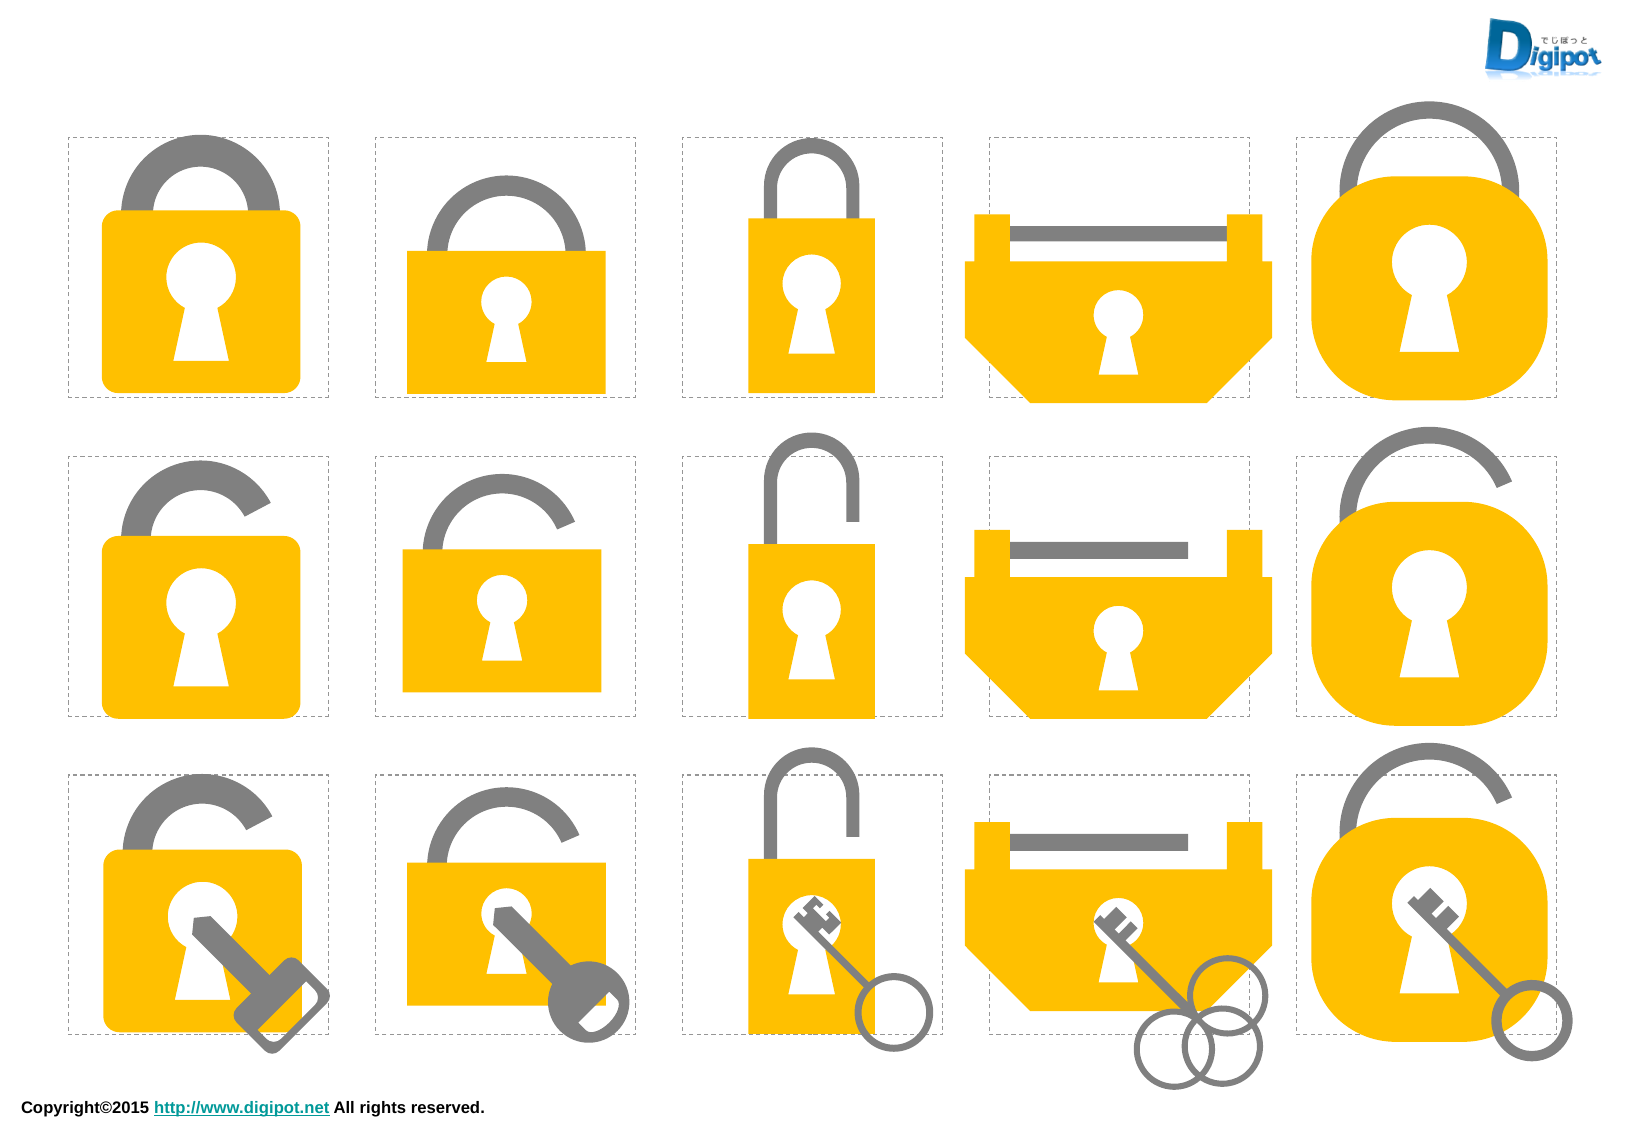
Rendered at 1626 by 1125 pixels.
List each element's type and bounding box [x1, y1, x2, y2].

text_box [748, 747, 876, 1034]
text_box [1311, 426, 1548, 727]
text_box [402, 473, 602, 693]
text_box [964, 529, 1273, 720]
text_box [103, 773, 303, 1033]
text_box [1311, 742, 1548, 1043]
text_box [819, 888, 899, 1067]
picture [1485, 18, 1602, 82]
text_box [515, 882, 598, 1057]
text_box [204, 894, 293, 1050]
text_box [1096, 886, 1254, 1107]
text_box [1311, 101, 1548, 401]
text_box [964, 821, 1273, 1012]
text_box [1444, 868, 1527, 1081]
text_box [748, 432, 876, 720]
text_box [101, 460, 301, 719]
text_box [101, 134, 301, 394]
text_box [964, 213, 1273, 404]
text_box [406, 786, 606, 1006]
text_box [406, 175, 606, 395]
text_box [748, 137, 876, 394]
